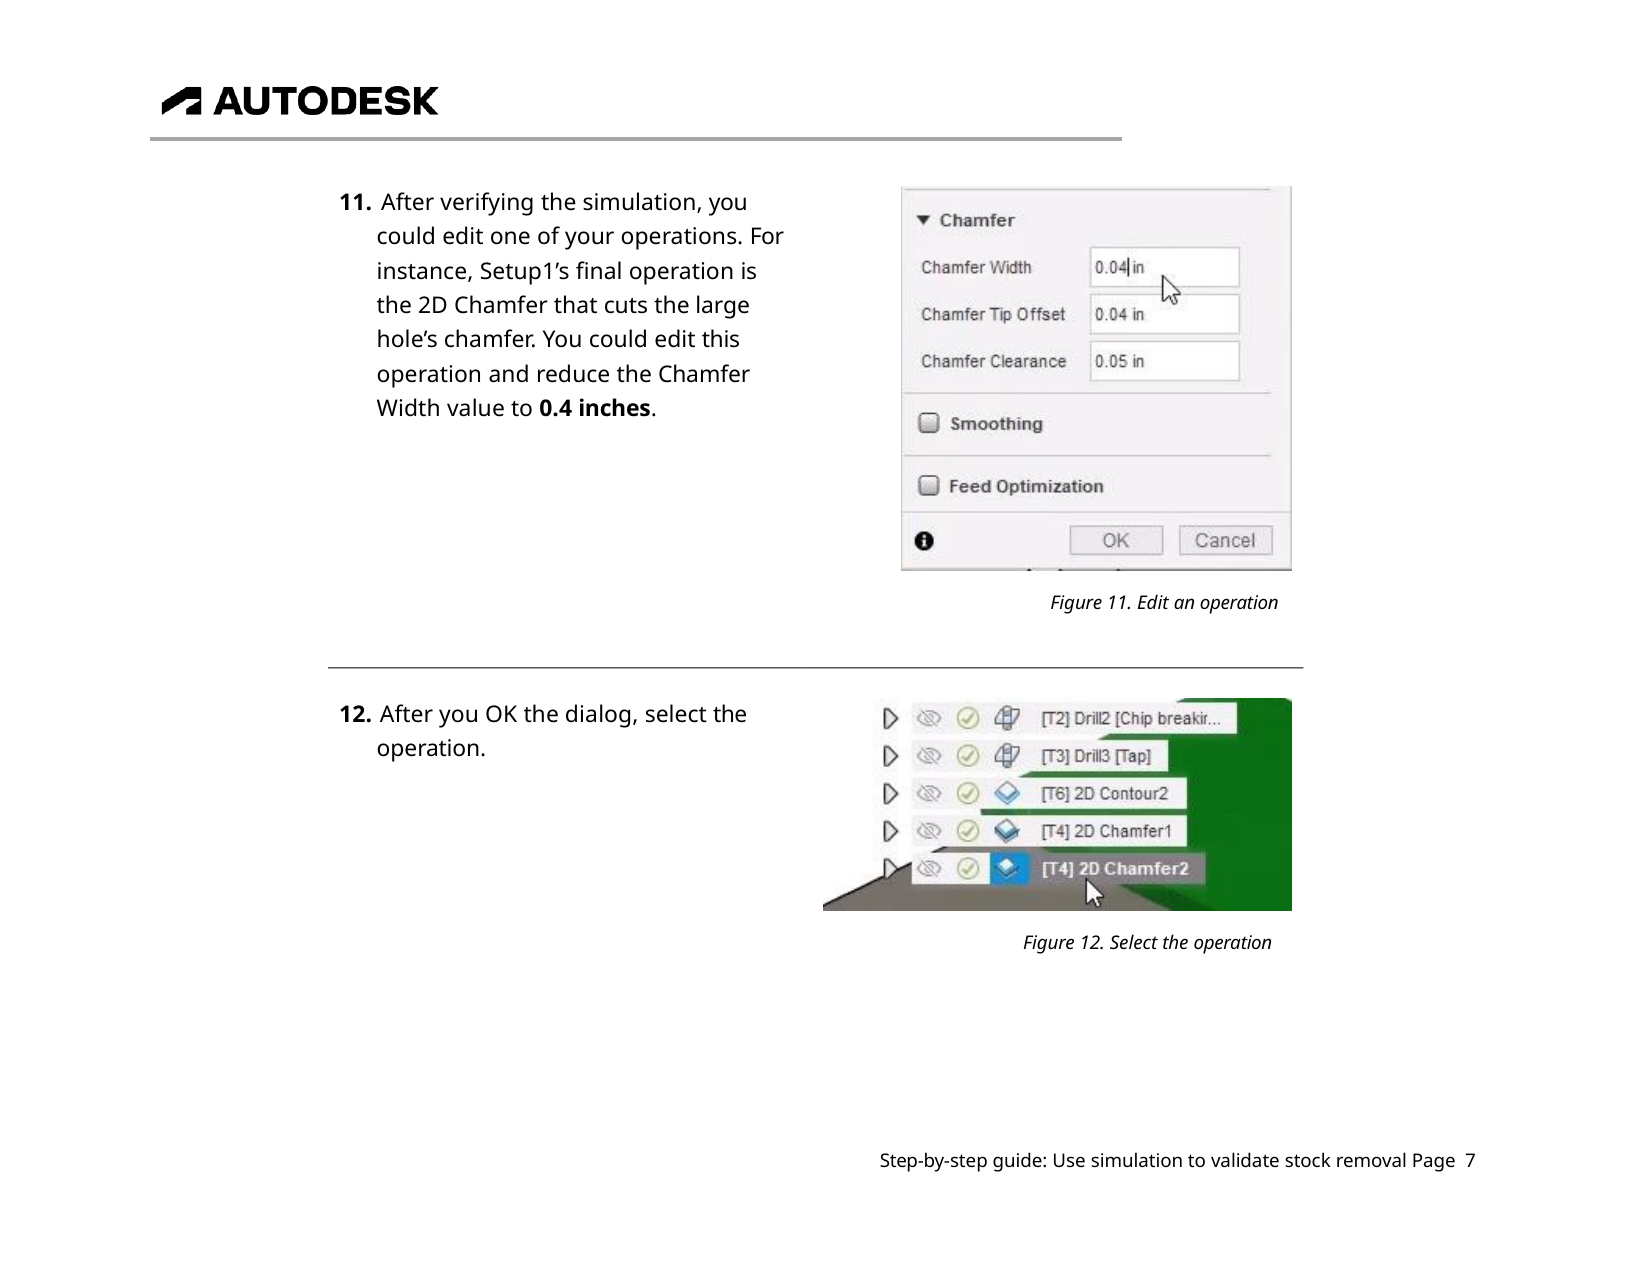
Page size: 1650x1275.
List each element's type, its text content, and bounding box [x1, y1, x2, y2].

text_box Figure 12. Select the operation [1021, 928, 1294, 954]
slide_number Step-by-step guide: Use simulation to validate stock removal Page 10 [877, 1145, 1509, 1275]
text_box Figure 11. Edit an operation [1048, 589, 1294, 614]
text_box 11. After verifying the simulation, you could edit one of your operations. For instance, Setup1’s final operation is the 2D Chamfer that cuts the large hole’s chamfer. You could edit this operation and reduce the Chamfer Width value to 0.4 inches. [337, 178, 786, 421]
picture [822, 698, 1292, 912]
text_box 12. After you OK the dialog, select the operation. [337, 690, 749, 762]
picture [900, 186, 1292, 572]
picture [161, 86, 439, 115]
